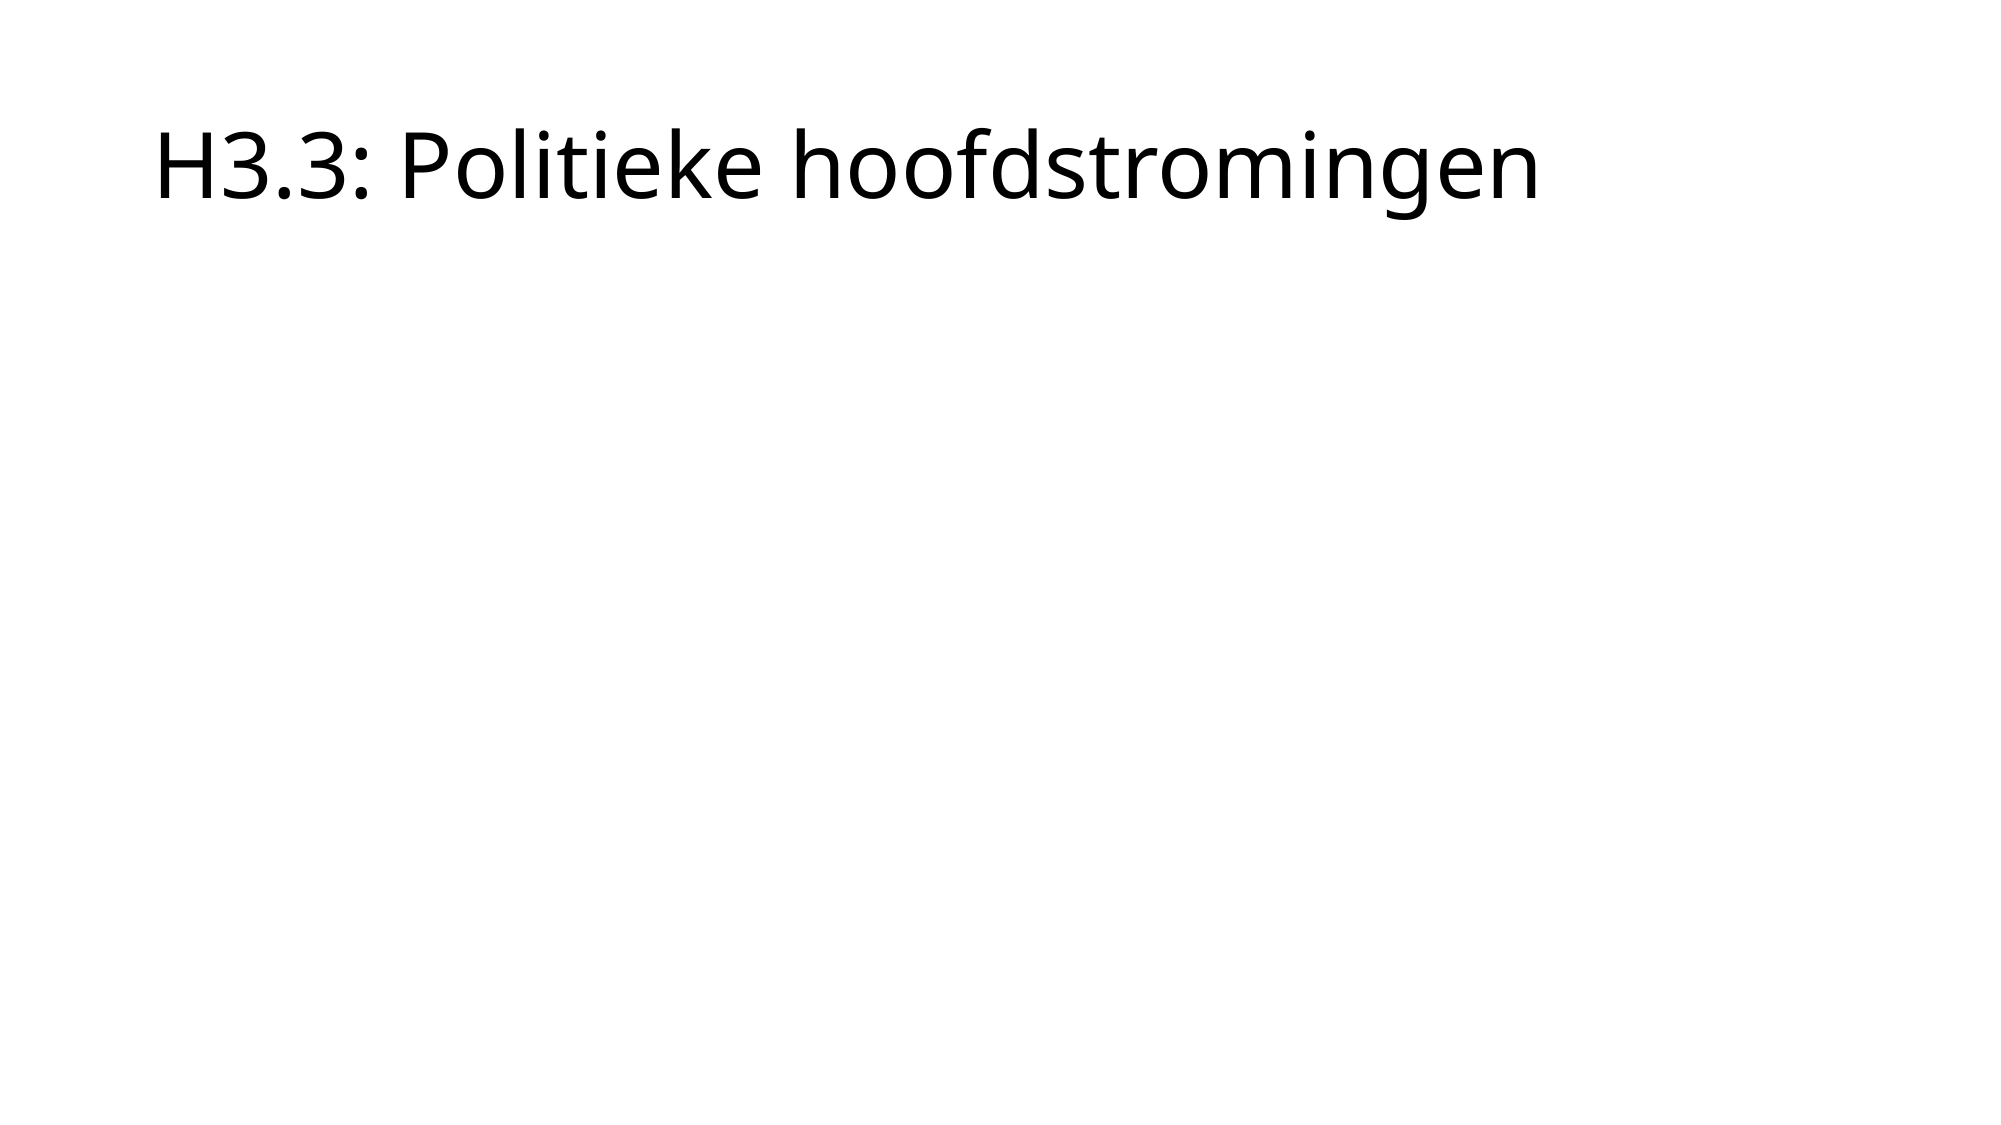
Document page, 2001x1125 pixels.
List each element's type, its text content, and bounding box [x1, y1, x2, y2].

title H3.3: Politieke hoofdstromingen [137, 59, 1863, 278]
